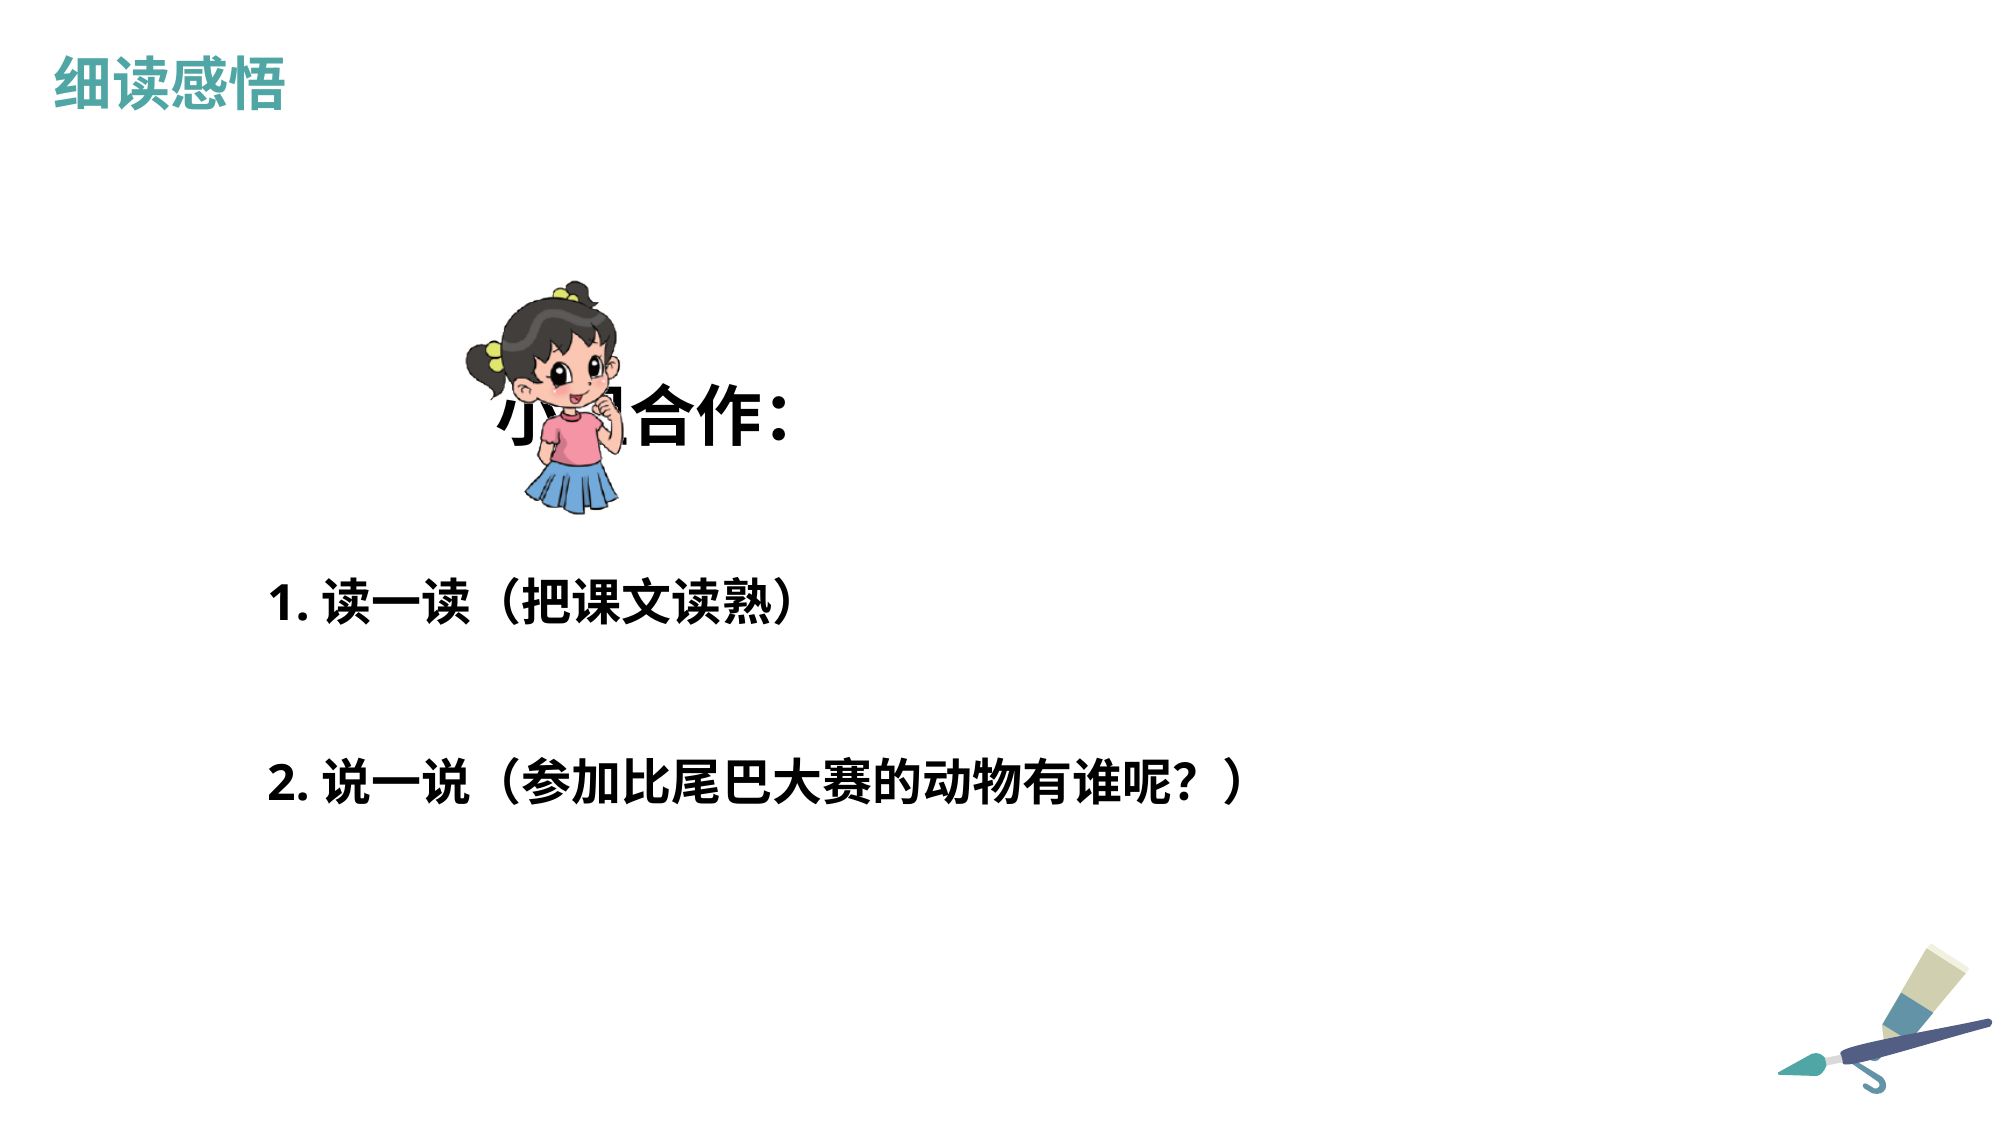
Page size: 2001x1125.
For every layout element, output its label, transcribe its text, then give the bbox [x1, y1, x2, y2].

text_box 小组合作： 1.读一读（把课文读熟） 2.说一说（参加比尾巴大赛的动物有谁呢？） [252, 332, 1868, 818]
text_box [1811, 945, 1974, 1125]
text_box 细读感悟 [39, 39, 476, 125]
picture [456, 278, 639, 516]
